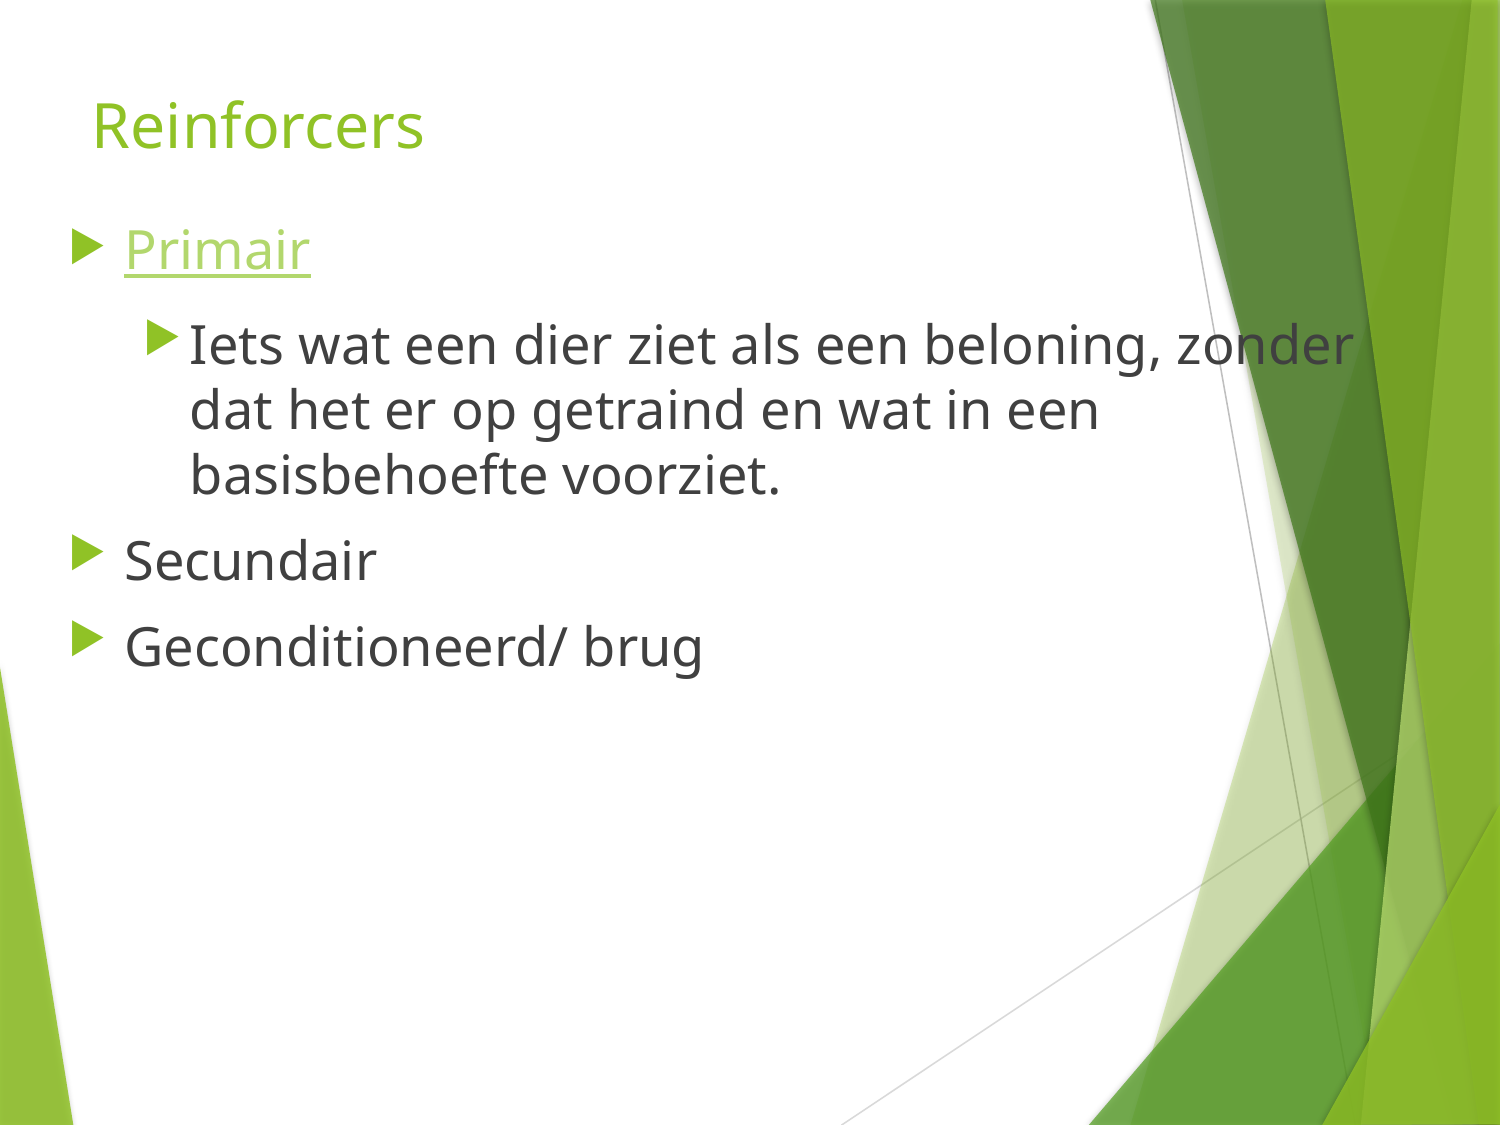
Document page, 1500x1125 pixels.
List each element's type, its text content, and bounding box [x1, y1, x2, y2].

title Reinforcers [76, 78, 1427, 208]
list Primair Iets wat een dier ziet als een beloning, zonder dat het er op getraind en wat in een basisbehoefte voorziet. Secundair Geconditioneerd/ brug [53, 208, 1404, 927]
